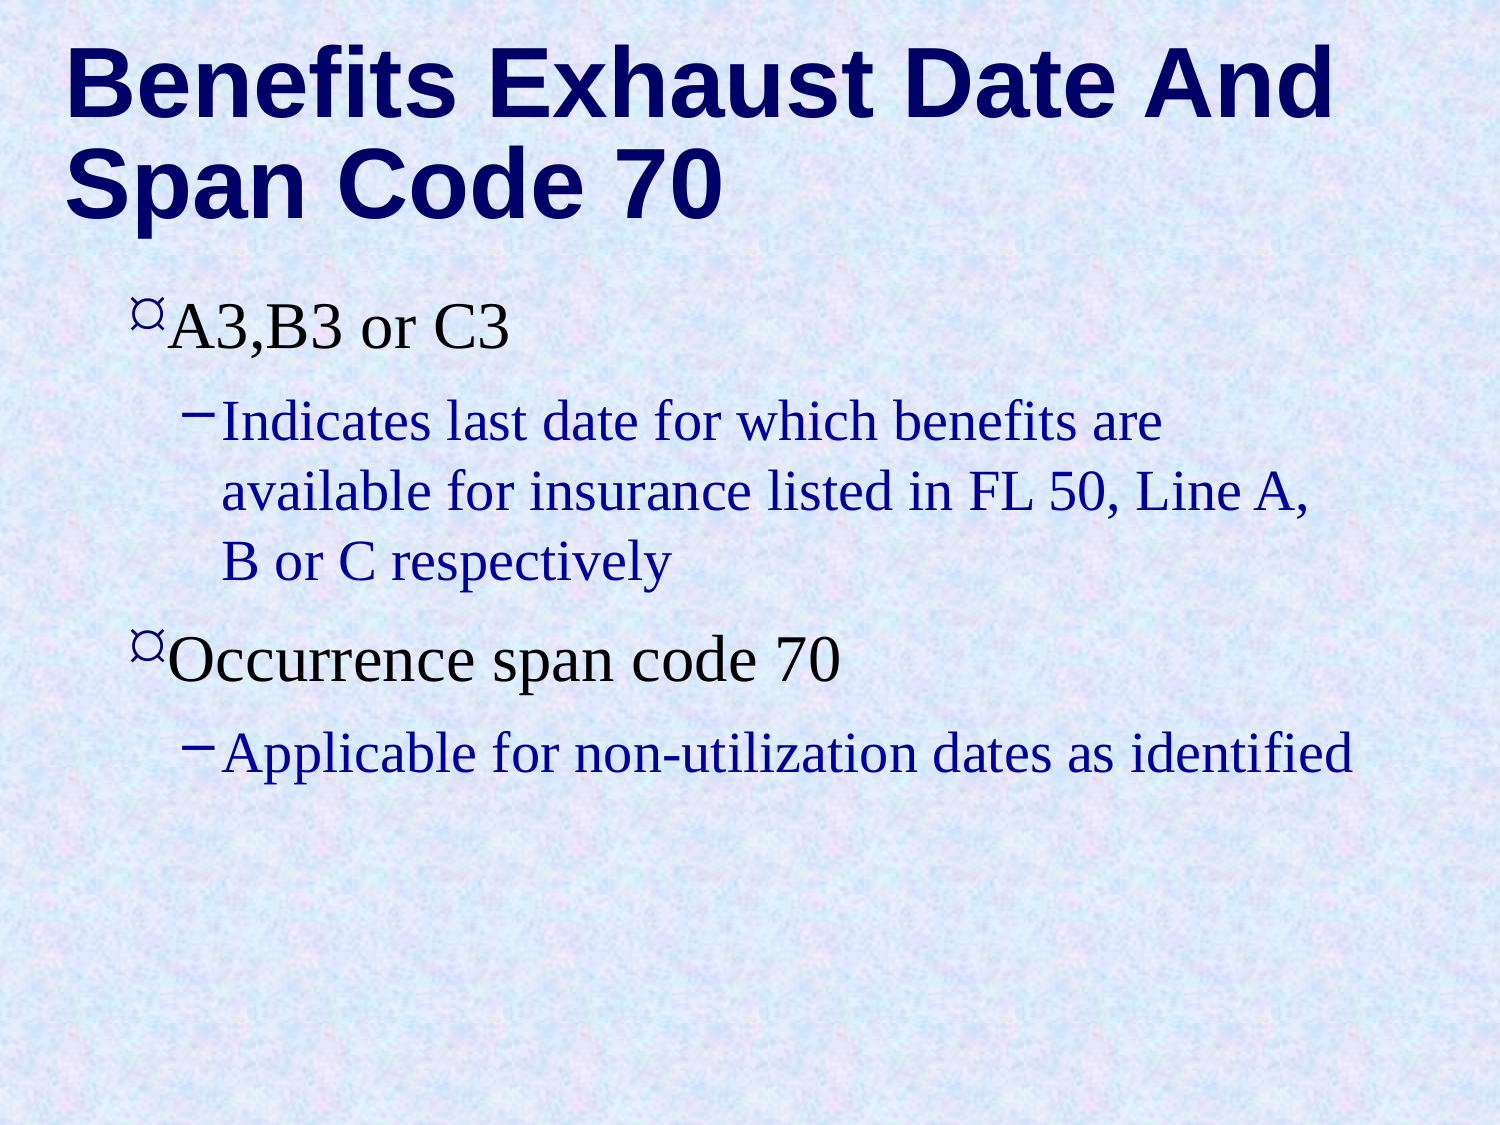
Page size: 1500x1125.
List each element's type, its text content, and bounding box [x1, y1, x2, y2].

list A3,B3 or C3 Indicates last date for which benefits are available for insurance listed in FL 50, Line A, B or C respectively Occurrence span code 70 Applicable for non-utilization dates as identified [112, 275, 1375, 1050]
title Benefits Exhaust Date And Span Code 70 [50, 37, 1450, 238]
